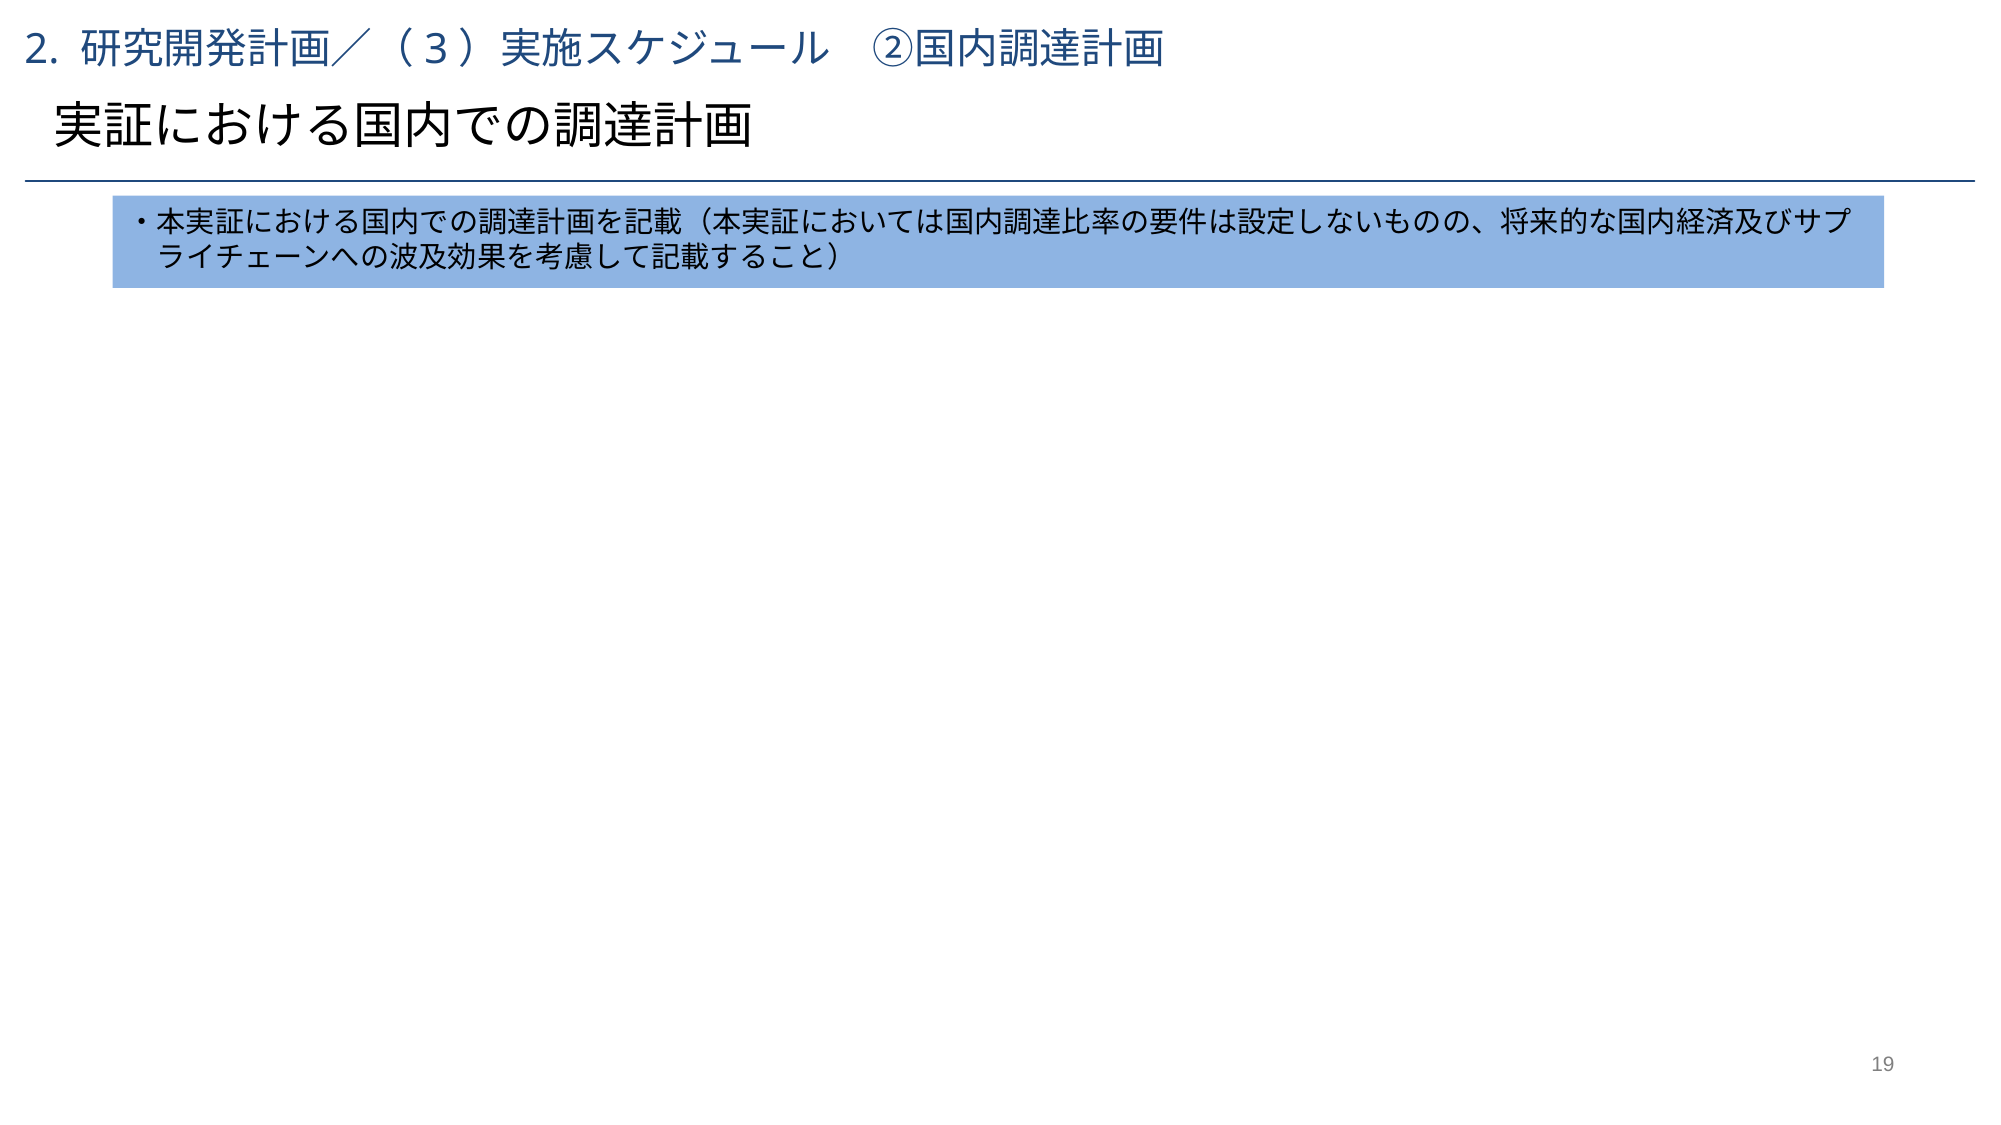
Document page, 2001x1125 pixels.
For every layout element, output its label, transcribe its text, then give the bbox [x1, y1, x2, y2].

text_box 実証における国内での調達計画 [53, 100, 1899, 155]
text_box 2. 研究開発計画／（3）実施スケジュール ②国内調達計画 [24, 28, 1818, 74]
text_box ・本実証における国内での調達計画を記載（本実証においては国内調達比率の要件は設定しないものの、将来的な国内経済及びサプライチェーンへの波及効果を考慮して記載すること） [112, 195, 1885, 289]
